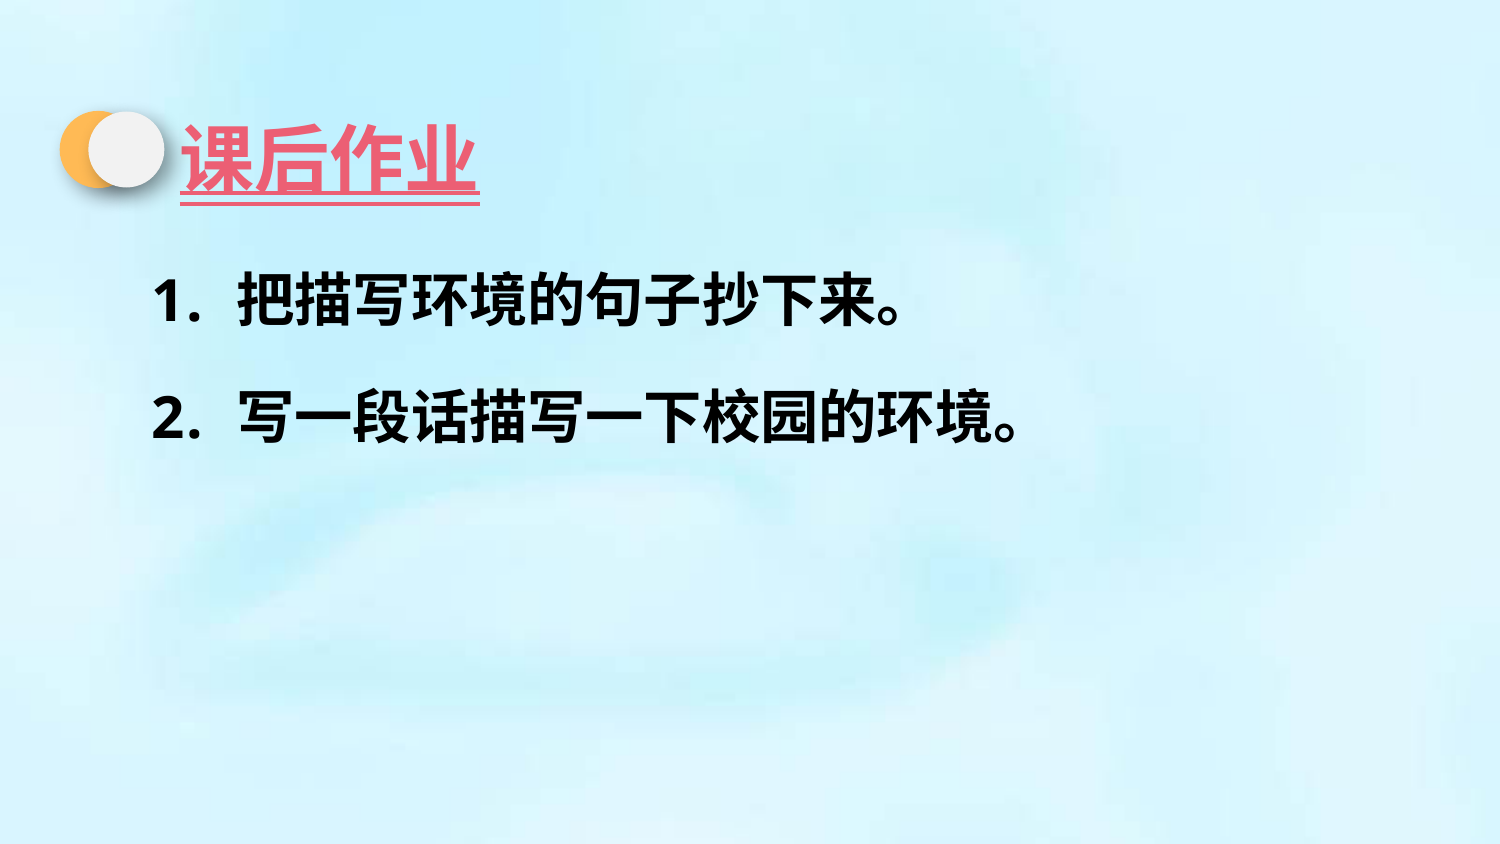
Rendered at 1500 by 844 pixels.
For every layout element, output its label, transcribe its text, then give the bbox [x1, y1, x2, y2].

picture [0, 0, 1500, 844]
text_box 课后作业 [164, 104, 495, 210]
text_box 把描写环境的句子抄下来。 写一段话描写一下校园的环境。 [140, 222, 1231, 457]
text_box [59, 110, 110, 188]
text_box [87, 110, 166, 189]
